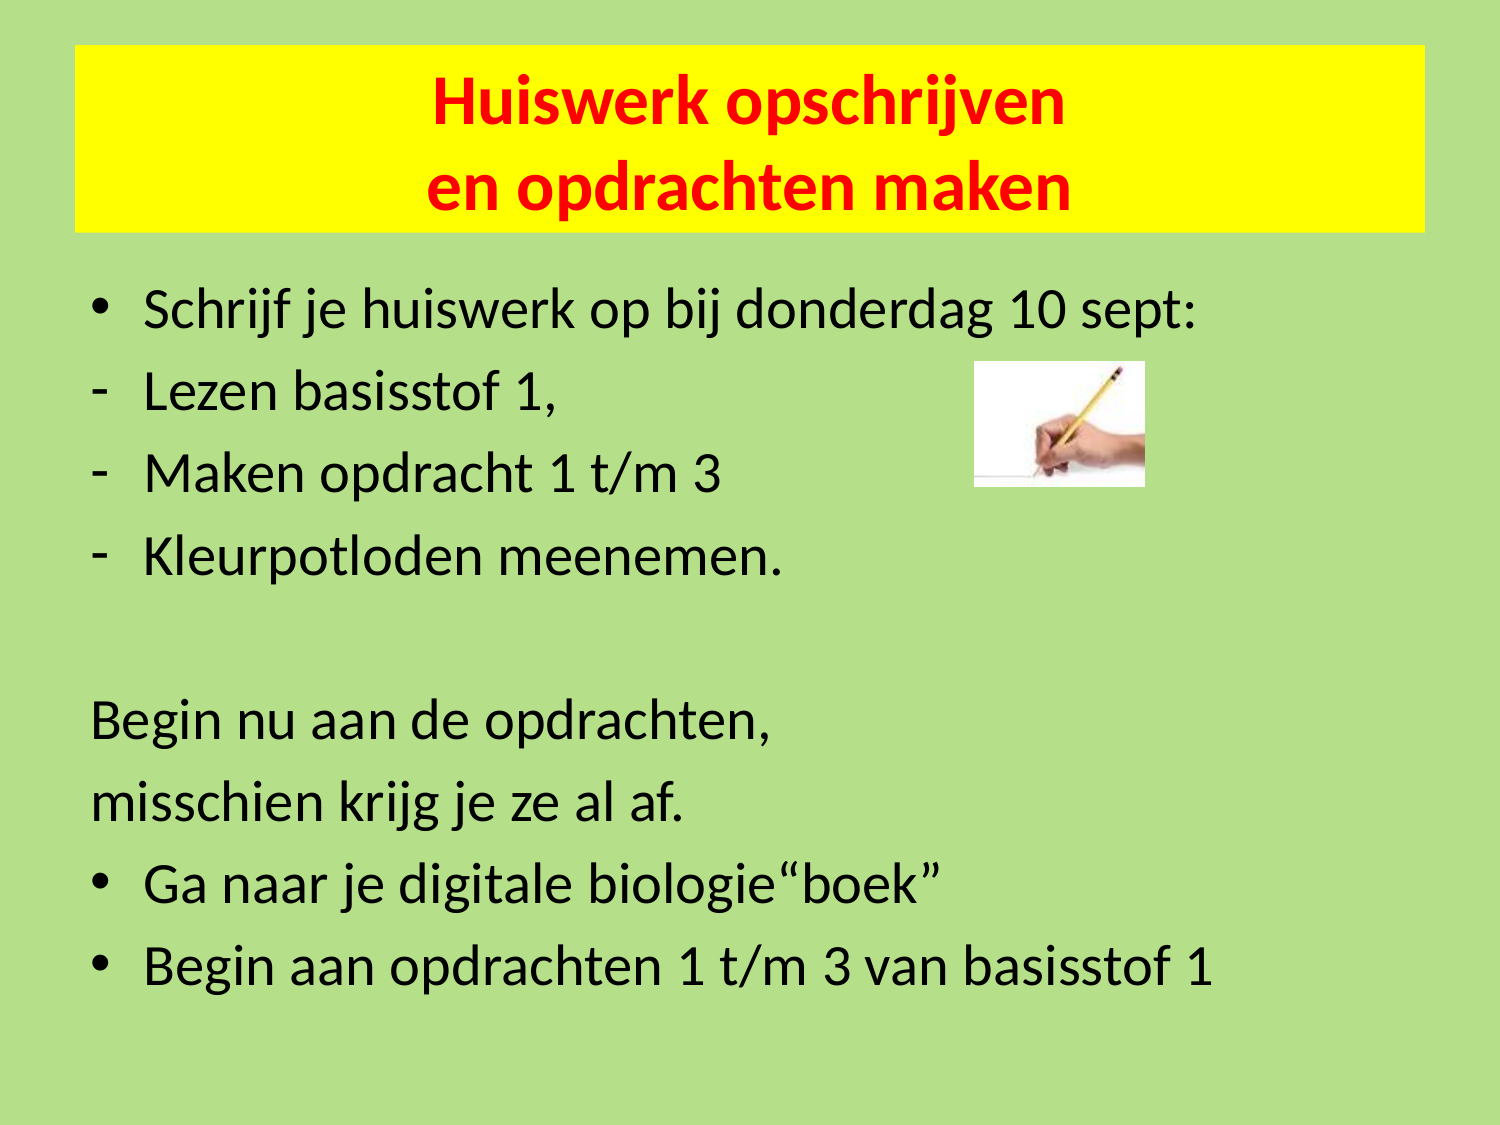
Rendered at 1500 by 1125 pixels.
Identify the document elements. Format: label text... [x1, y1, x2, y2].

picture [974, 361, 1145, 487]
title Huiswerk opschrijven en opdrachten maken [75, 45, 1425, 233]
list Schrijf je huiswerk op bij donderdag 10 sept: Lezen basisstof 1, Maken opdracht 1 t/m 3 Kleurpotloden meenemen. Begin nu aan de opdrachten, misschien krijg je ze al af. Ga naar je digitale biologie“boek” Begin aan opdrachten 1 t/m 3 van basisstof 1 [75, 262, 1425, 1005]
